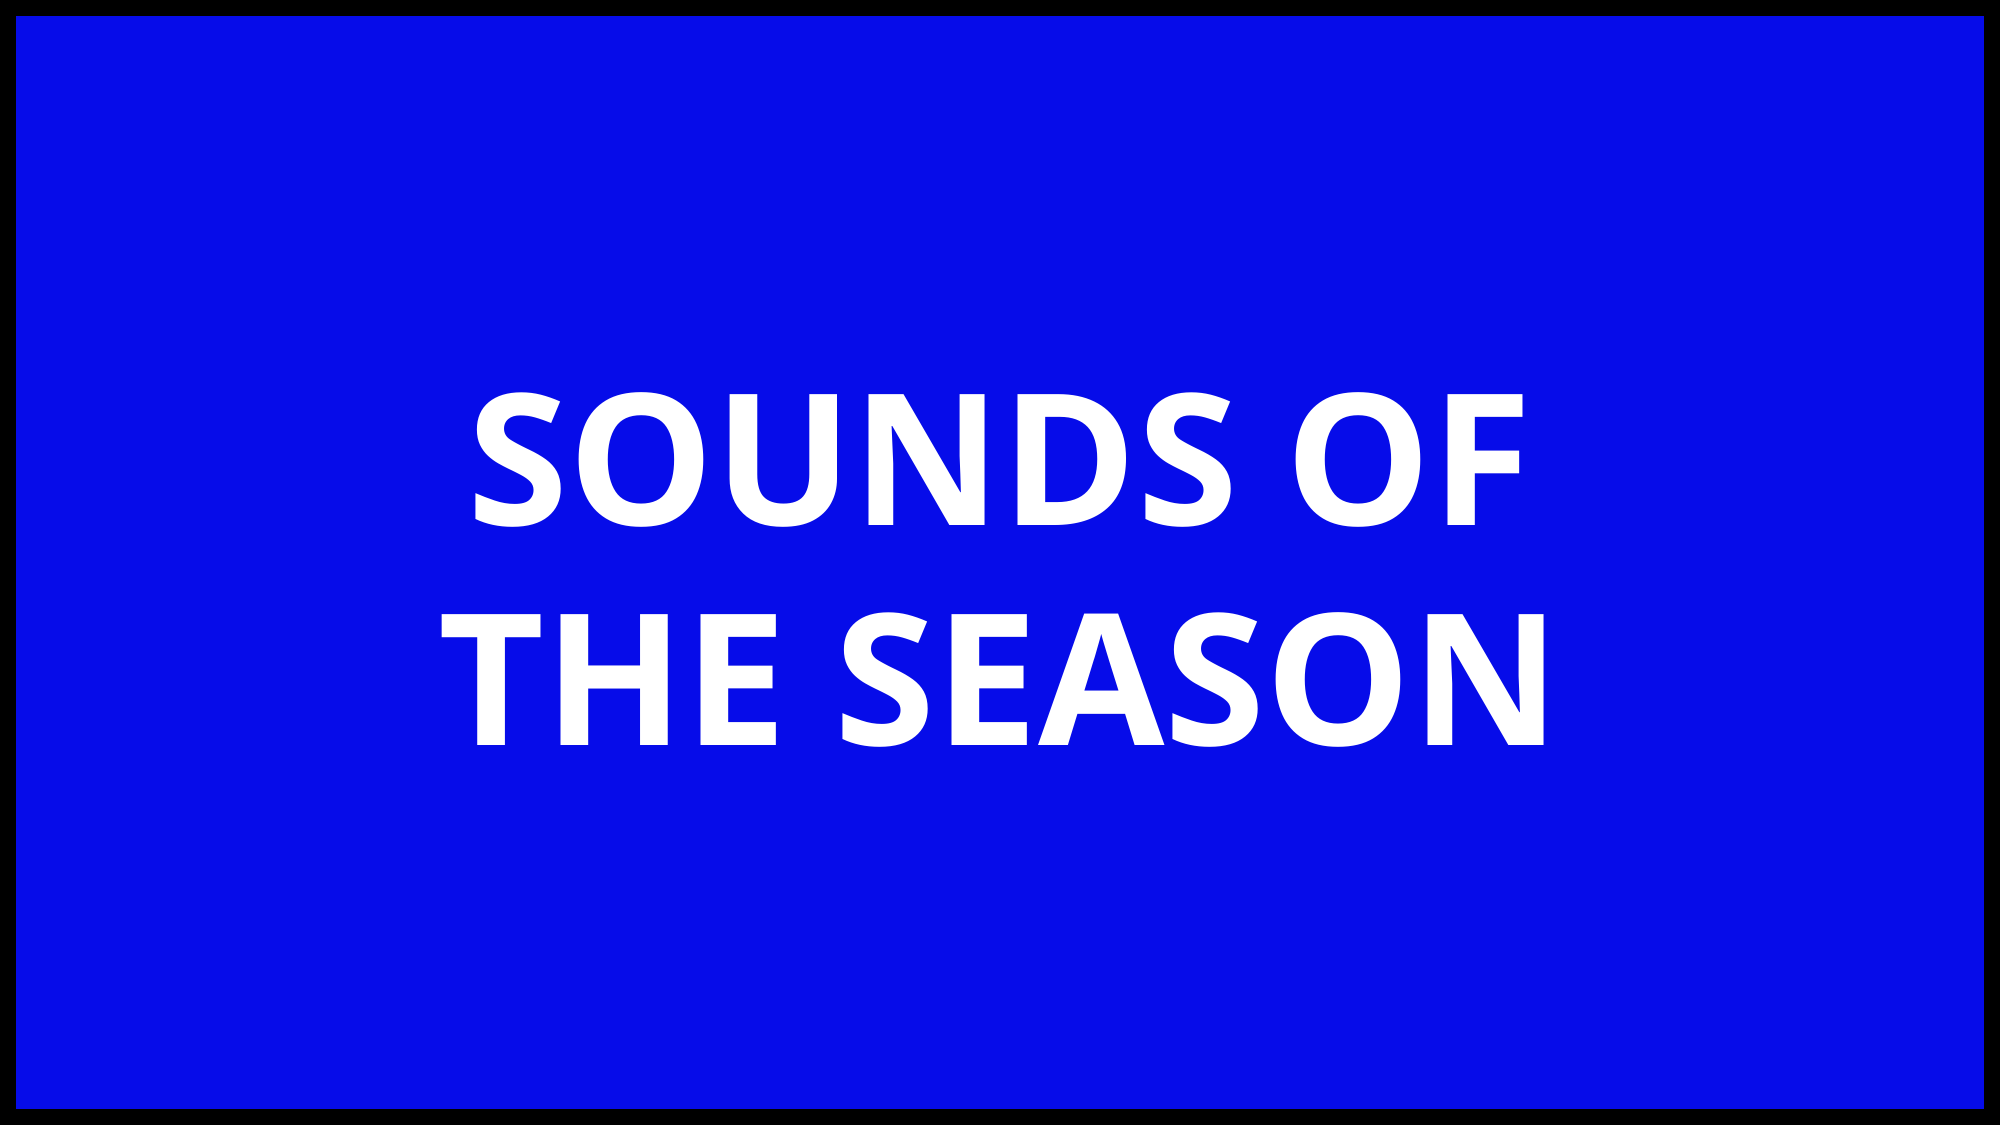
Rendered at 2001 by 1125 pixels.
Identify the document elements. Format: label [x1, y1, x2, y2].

text_box [0, 0, 2000, 1125]
